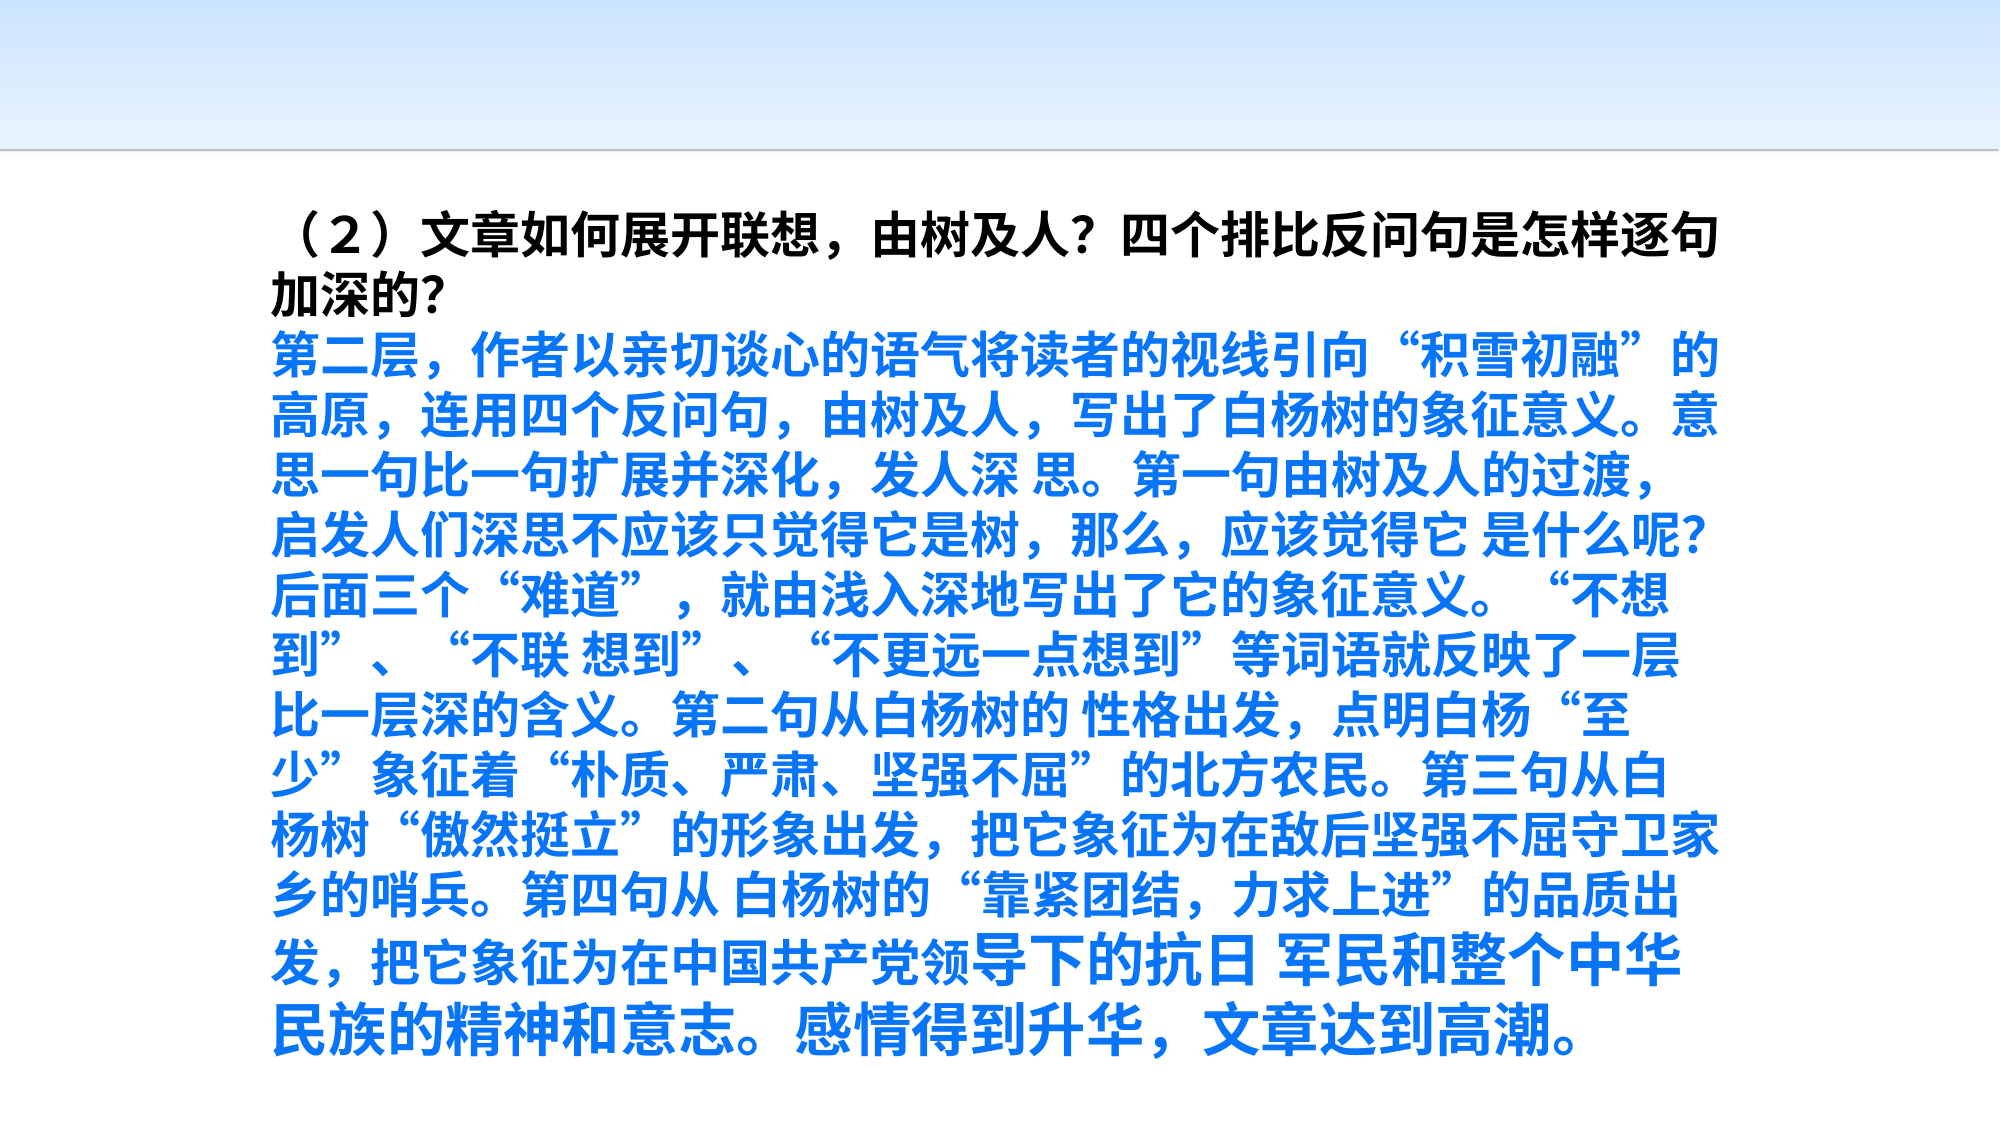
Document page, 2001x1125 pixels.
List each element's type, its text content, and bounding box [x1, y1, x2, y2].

text_box （２）文章如何展开联想，由树及人？四个排比反问句是怎样逐句加深的？ 第二层，作者以亲切谈心的语气将读者的视线引向“积雪初融”的高原，连用四个反问句，由树及人，写出了白杨树的象征意义。意思一句比一句扩展并深化，发人深 思。第一句由树及人的过渡，启发人们深思不应该只觉得它是树，那么，应该觉得它 是什么呢？后面三个“难道”，就由浅入深地写出了它的象征意义。“不想到”、“不联 想到”、“不更远一点想到”等词语就反映了一层比一层深的含义。第二句从白杨树的 性格出发，点明白杨“至少”象征着“朴质、严肃、坚强不屈”的北方农民。第三句从白 杨树“傲然挺立”的形象出发，把它象征为在敌后坚强不屈守卫家乡的哨兵。第四句从 白杨树的“靠紧团结，力求上进”的品质出发，把它象征为在中国共产党领导下的抗日 军民和整个中华民族的精神和意志。感情得到升华，文章达到高潮。 [255, 196, 1745, 1071]
